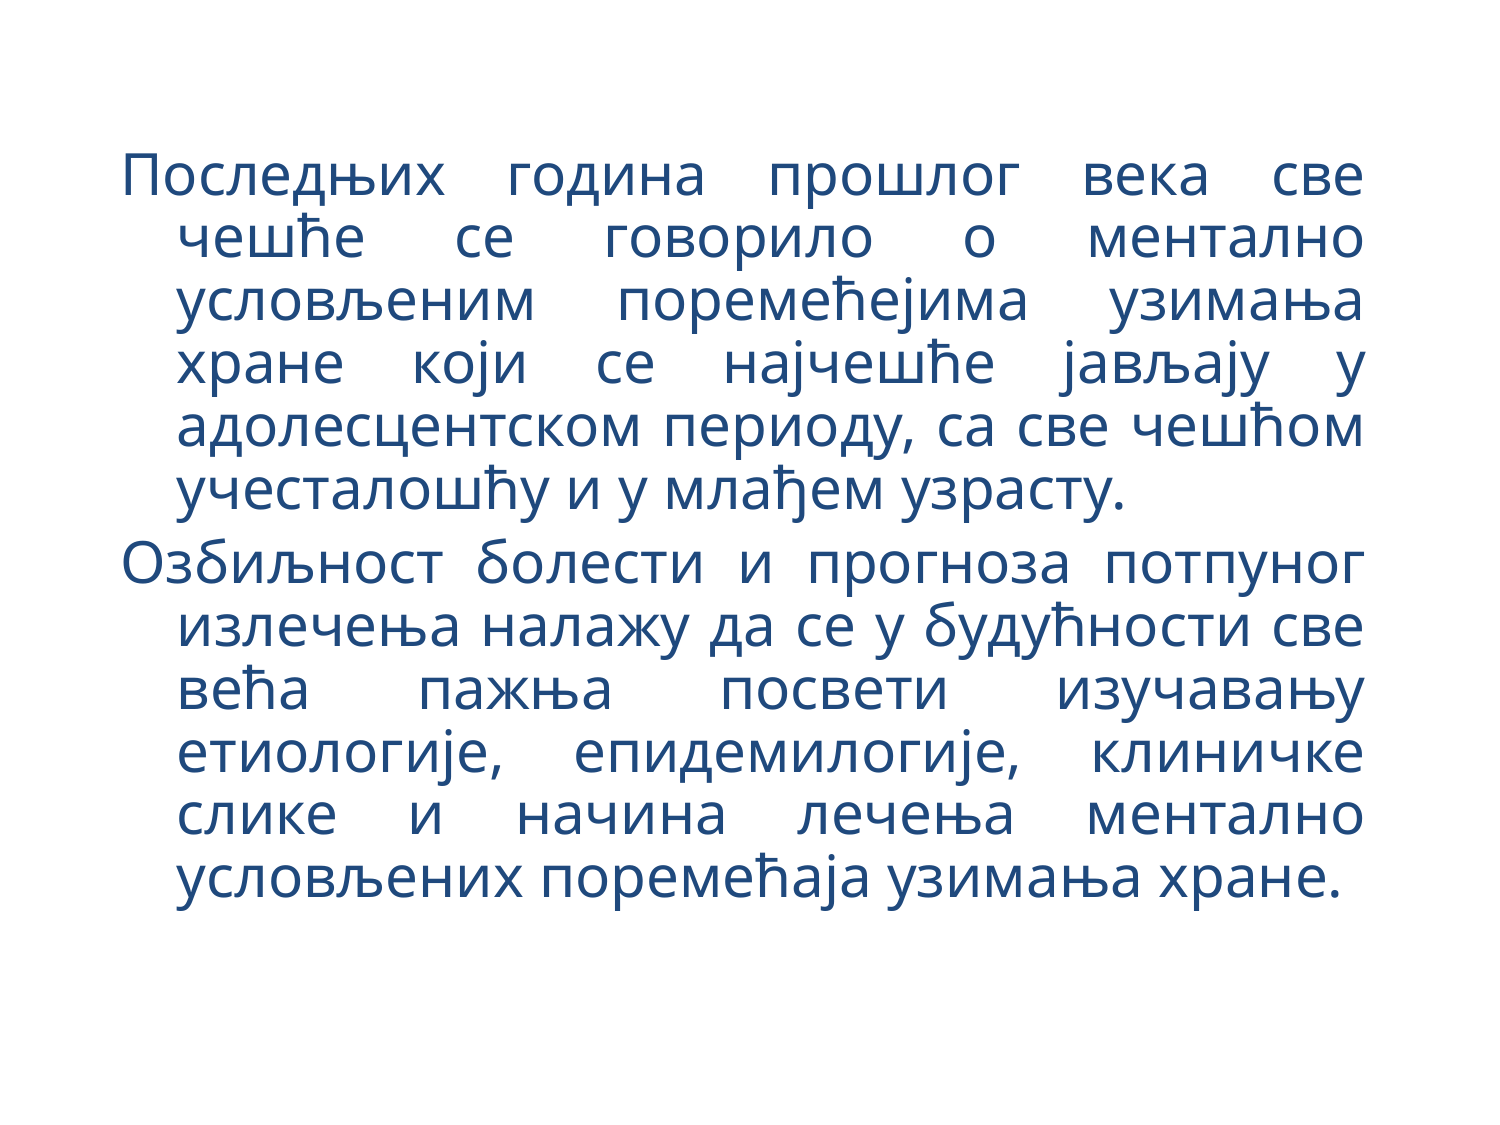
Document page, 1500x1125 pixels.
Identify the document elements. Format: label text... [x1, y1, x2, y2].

list Последњих година прошлог века све чешће се говорило о ментално условљеним поремећејима узимања хране који се најчешће јављају у адолесцентском периоду, са све чешћом учесталошћу и у млађем узрасту. Озбиљност болести и прогноза потпуног излечења налажу да се у будућности све већа пажња посвети изучавању етиологије, епидемилогије, клиничке слике и начина лечења ментално условљених поремећаја узимања хране. [105, 137, 1381, 936]
